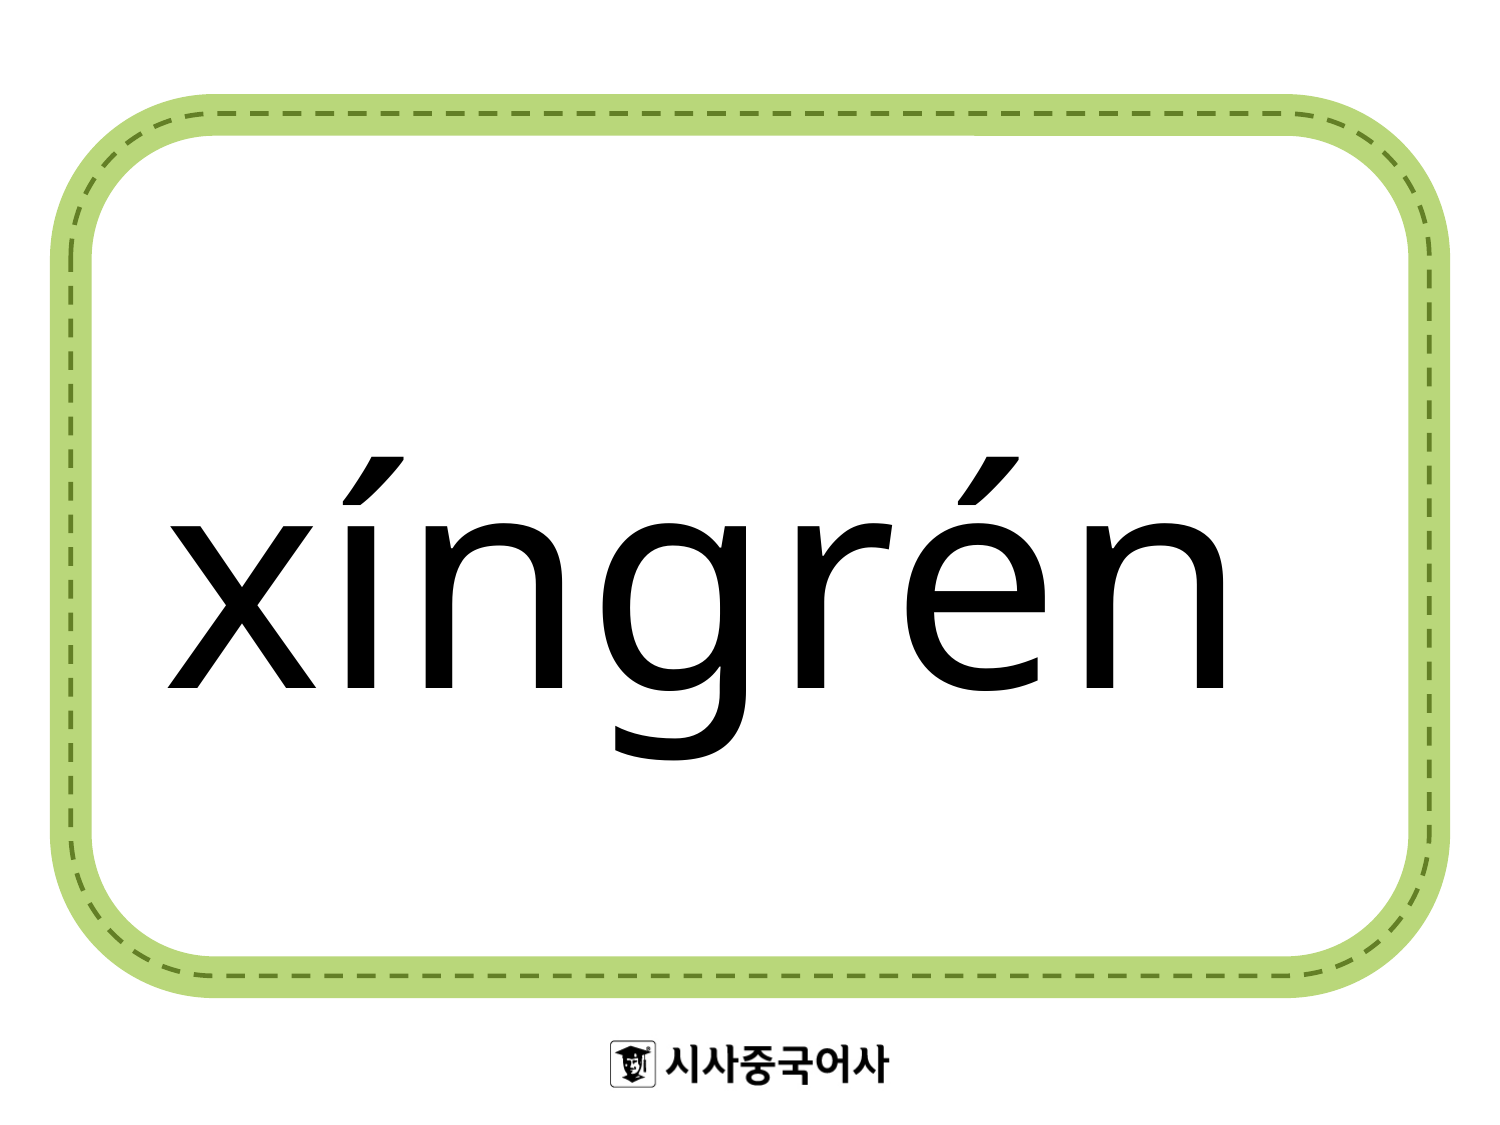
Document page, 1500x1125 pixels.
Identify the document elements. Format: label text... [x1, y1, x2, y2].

picture [602, 1034, 898, 1094]
text_box xíngrén [145, 219, 1354, 882]
